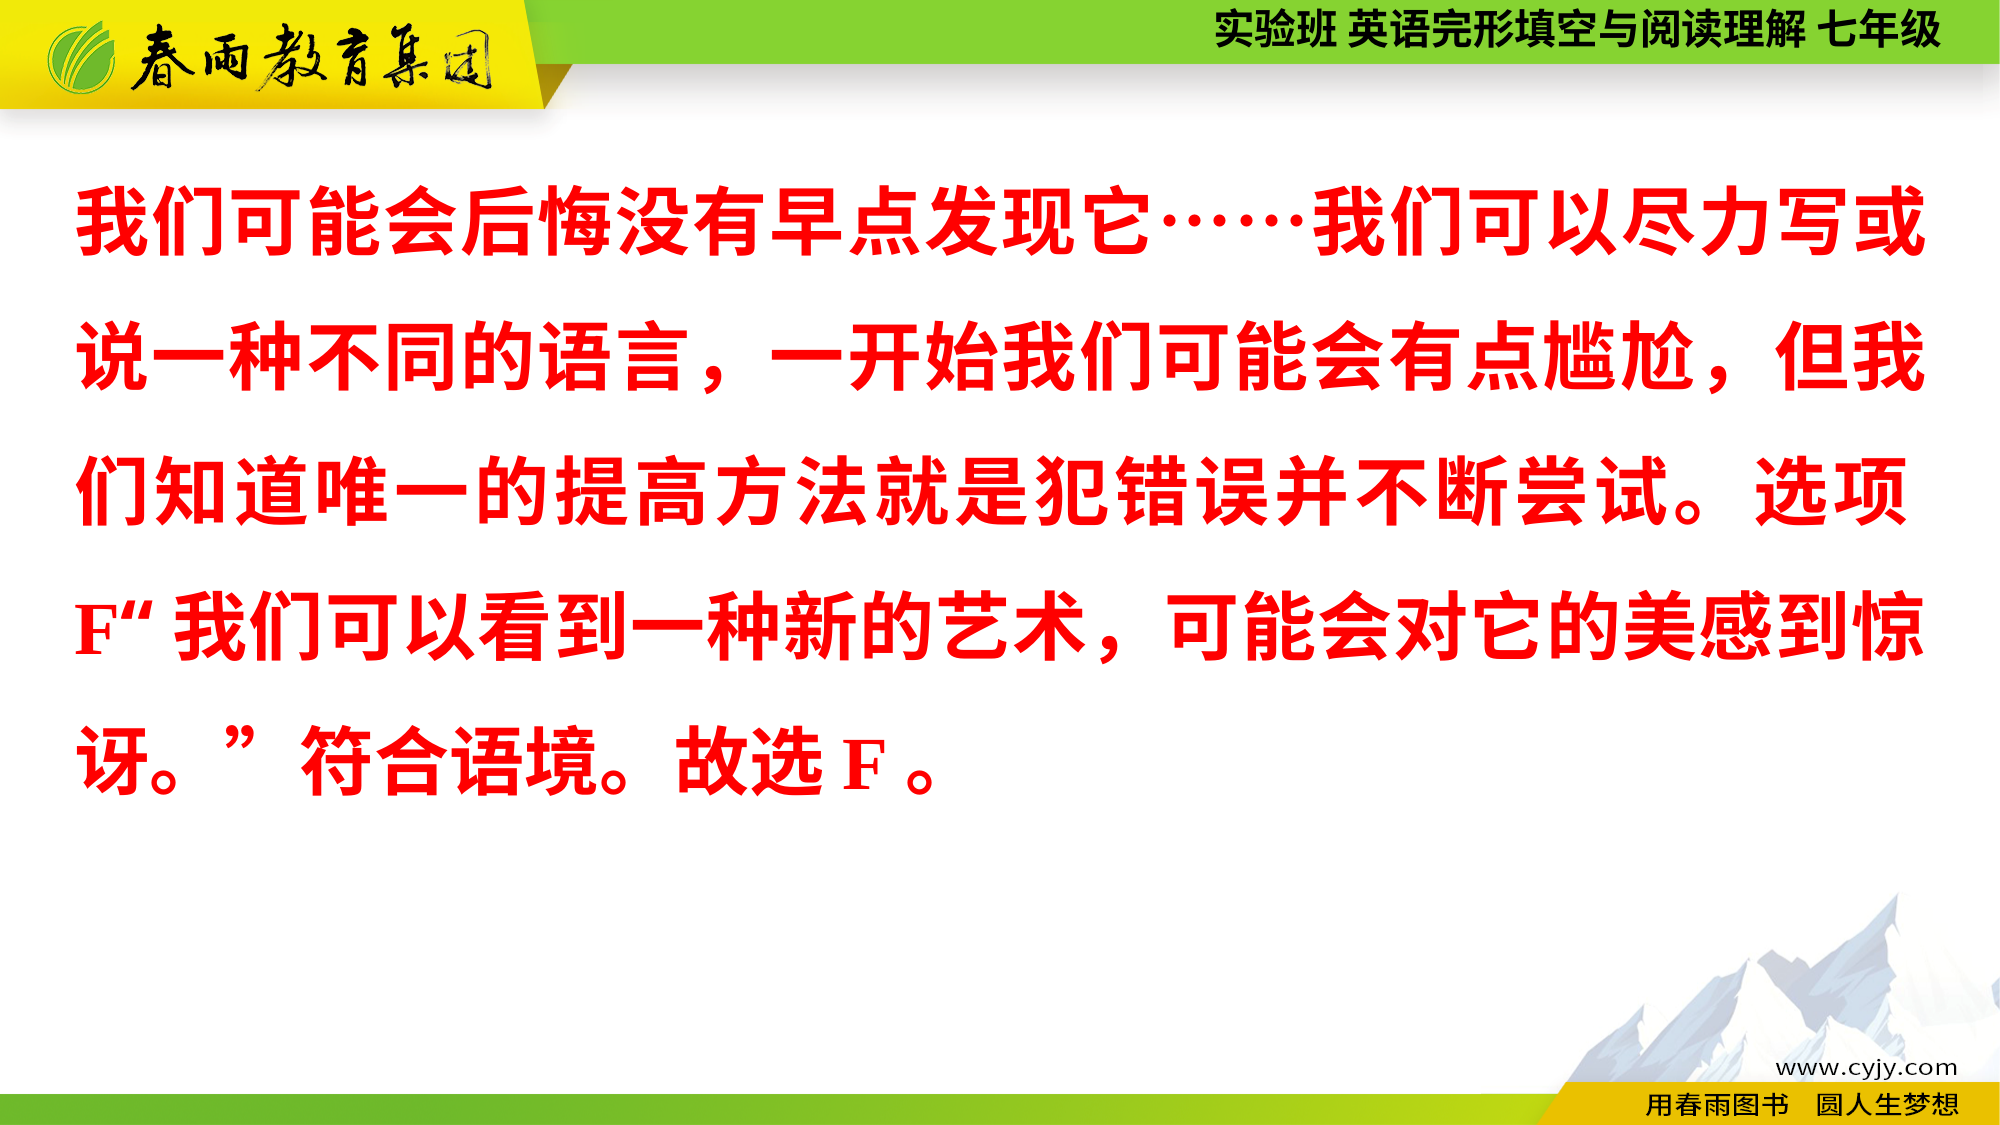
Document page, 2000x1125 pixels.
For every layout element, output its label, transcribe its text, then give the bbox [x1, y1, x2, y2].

list 我们可能会后悔没有早点发现它……我们可以尽力写或说一种不同的语言，一开始我们可能会有点尴尬，但我们知道唯一的提高方法就是犯错误并不断尝试。选项F“我们可以看到一种新的艺术，可能会对它的美感到惊讶。”符合语境。故选F。 [59, 122, 1944, 802]
picture [0, 0, 2000, 1125]
